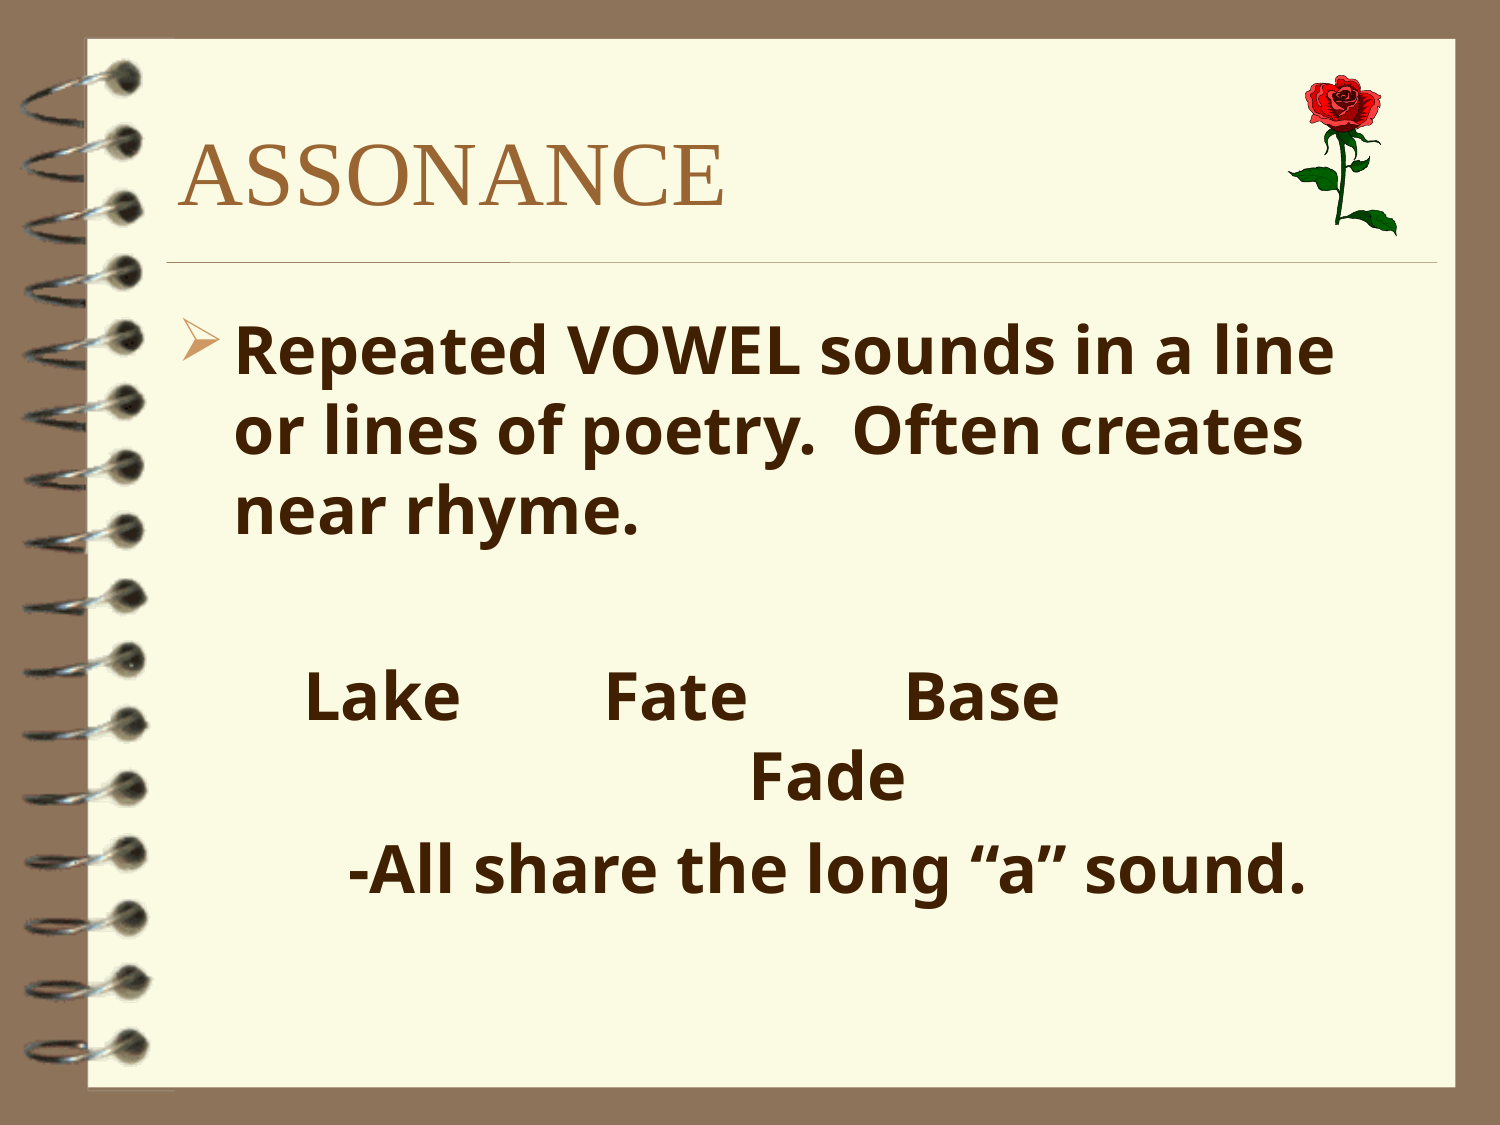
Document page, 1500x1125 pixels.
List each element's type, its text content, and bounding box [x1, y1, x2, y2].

picture [0, 0, 175, 1125]
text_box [1287, 74, 1398, 237]
title ASSONANCE [162, 74, 1438, 263]
list Repeated VOWEL sounds in a line or lines of poetry. Often creates near rhyme. Lake Fate Base Fade -All share the long “a” sound. [162, 299, 1438, 976]
